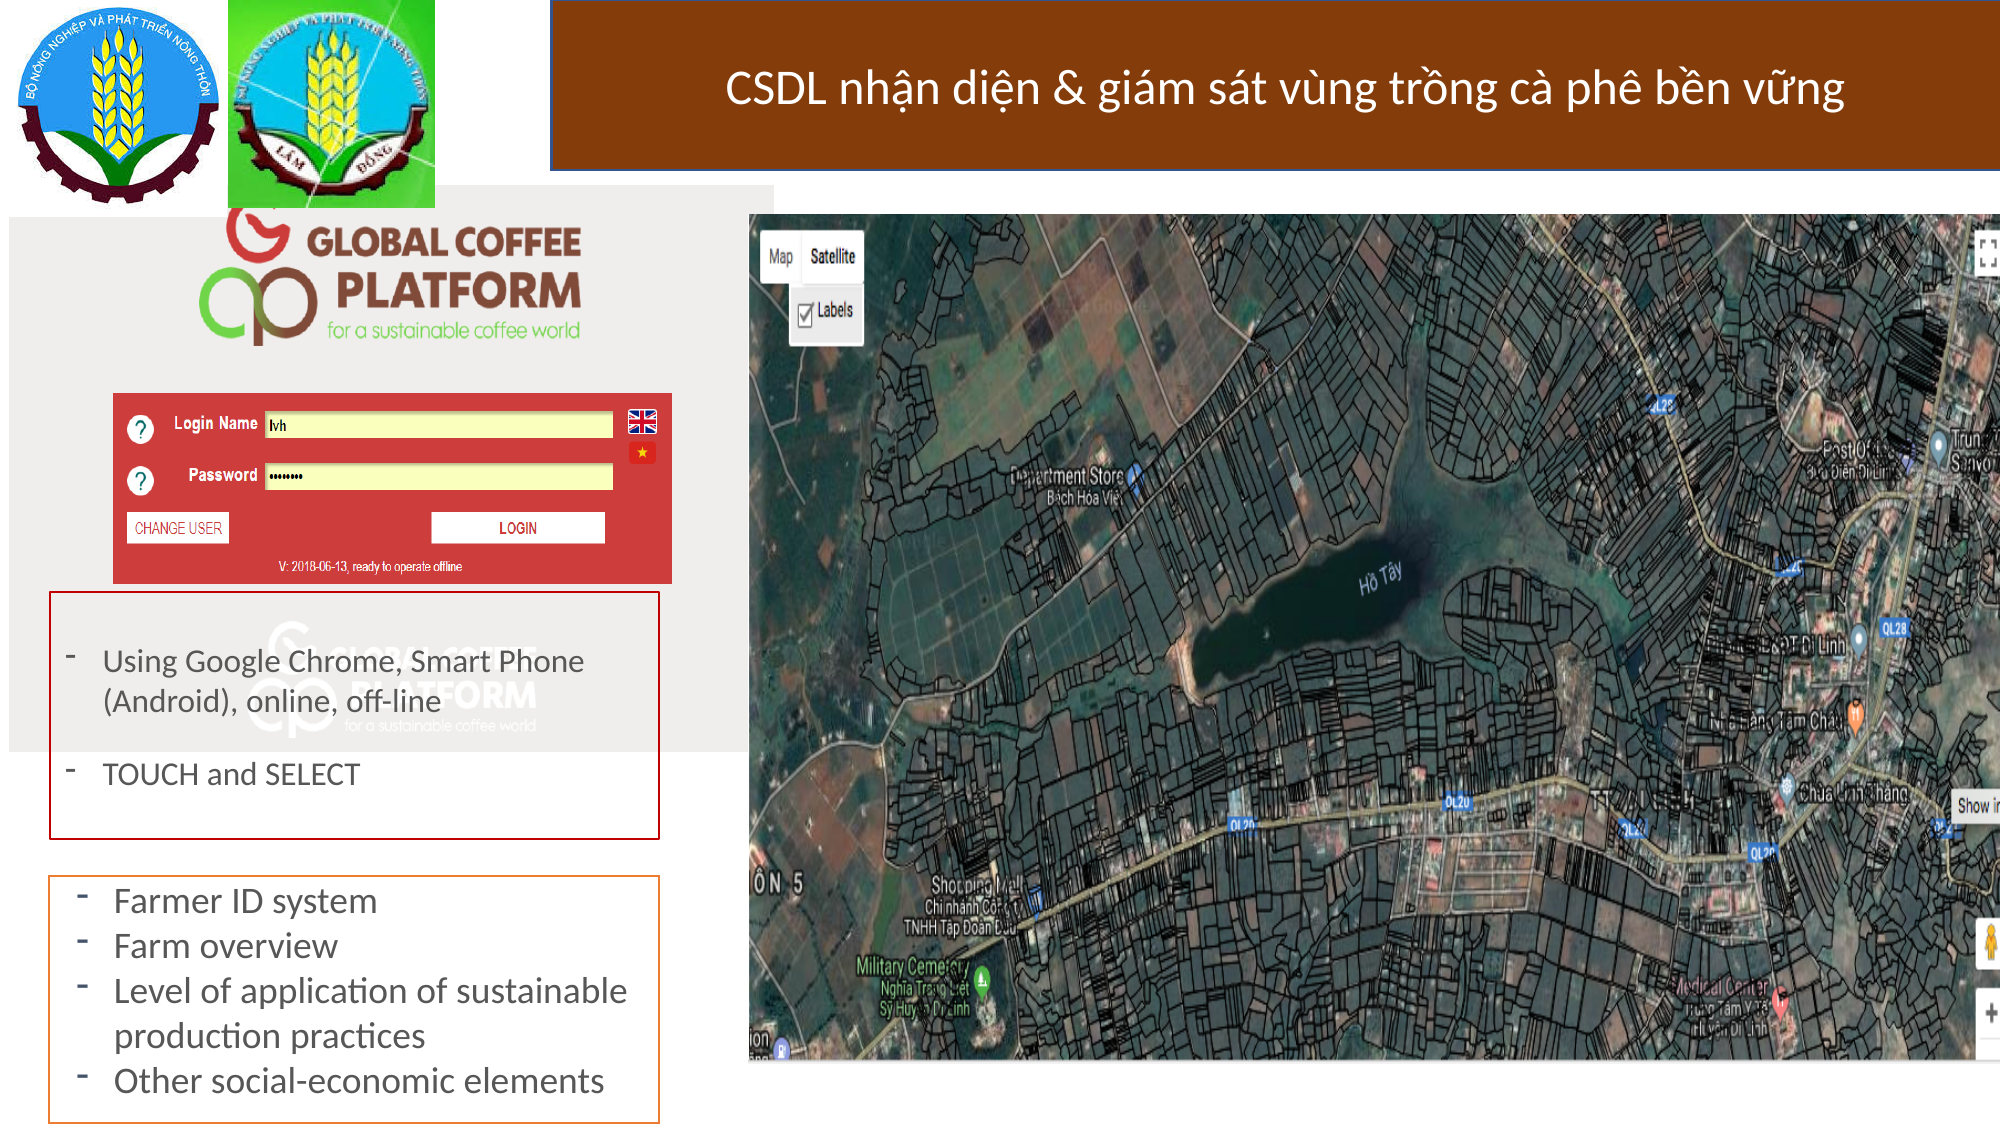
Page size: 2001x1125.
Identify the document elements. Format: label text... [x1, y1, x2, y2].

text_box Using Google Chrome, Smart Phone (Android), online, off-line TOUCH and SELECT [49, 752, 660, 840]
text_box Farmer ID system Farm overview Level of application of sustainable production practices Other social-economic elements [48, 875, 660, 1124]
picture [9, 0, 2000, 1064]
text_box CSDL nhận diện & giám sát vùng trồng cà phê bền vững [550, 0, 2000, 171]
